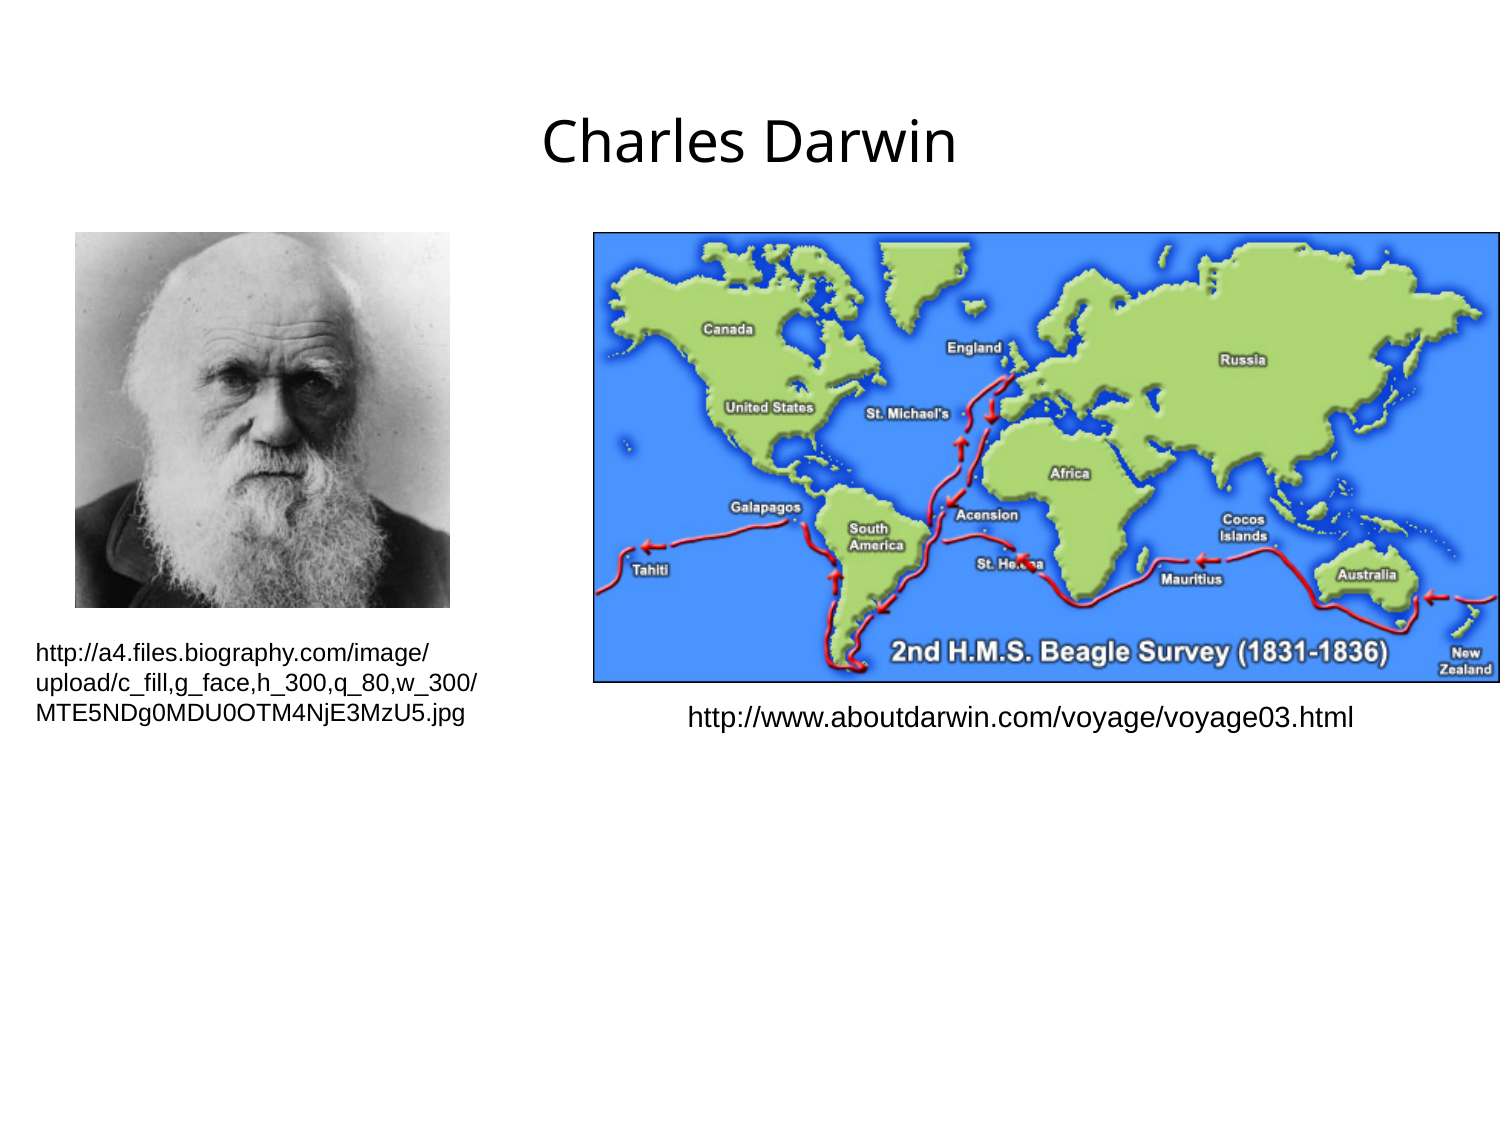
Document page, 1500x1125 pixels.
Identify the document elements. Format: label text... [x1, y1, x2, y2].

text_box http://www.aboutdarwin.com/voyage/voyage03.html [672, 692, 1371, 742]
text_box http://a4.files.biography.com/image/upload/c_fill,g_face,h_300,q_80,w_300/MTE5NDg0MDU0OTM4NjE3MzU5.jpg [20, 629, 523, 735]
picture [74, 232, 451, 608]
picture [593, 232, 1500, 683]
title Charles Darwin [75, 45, 1425, 233]
